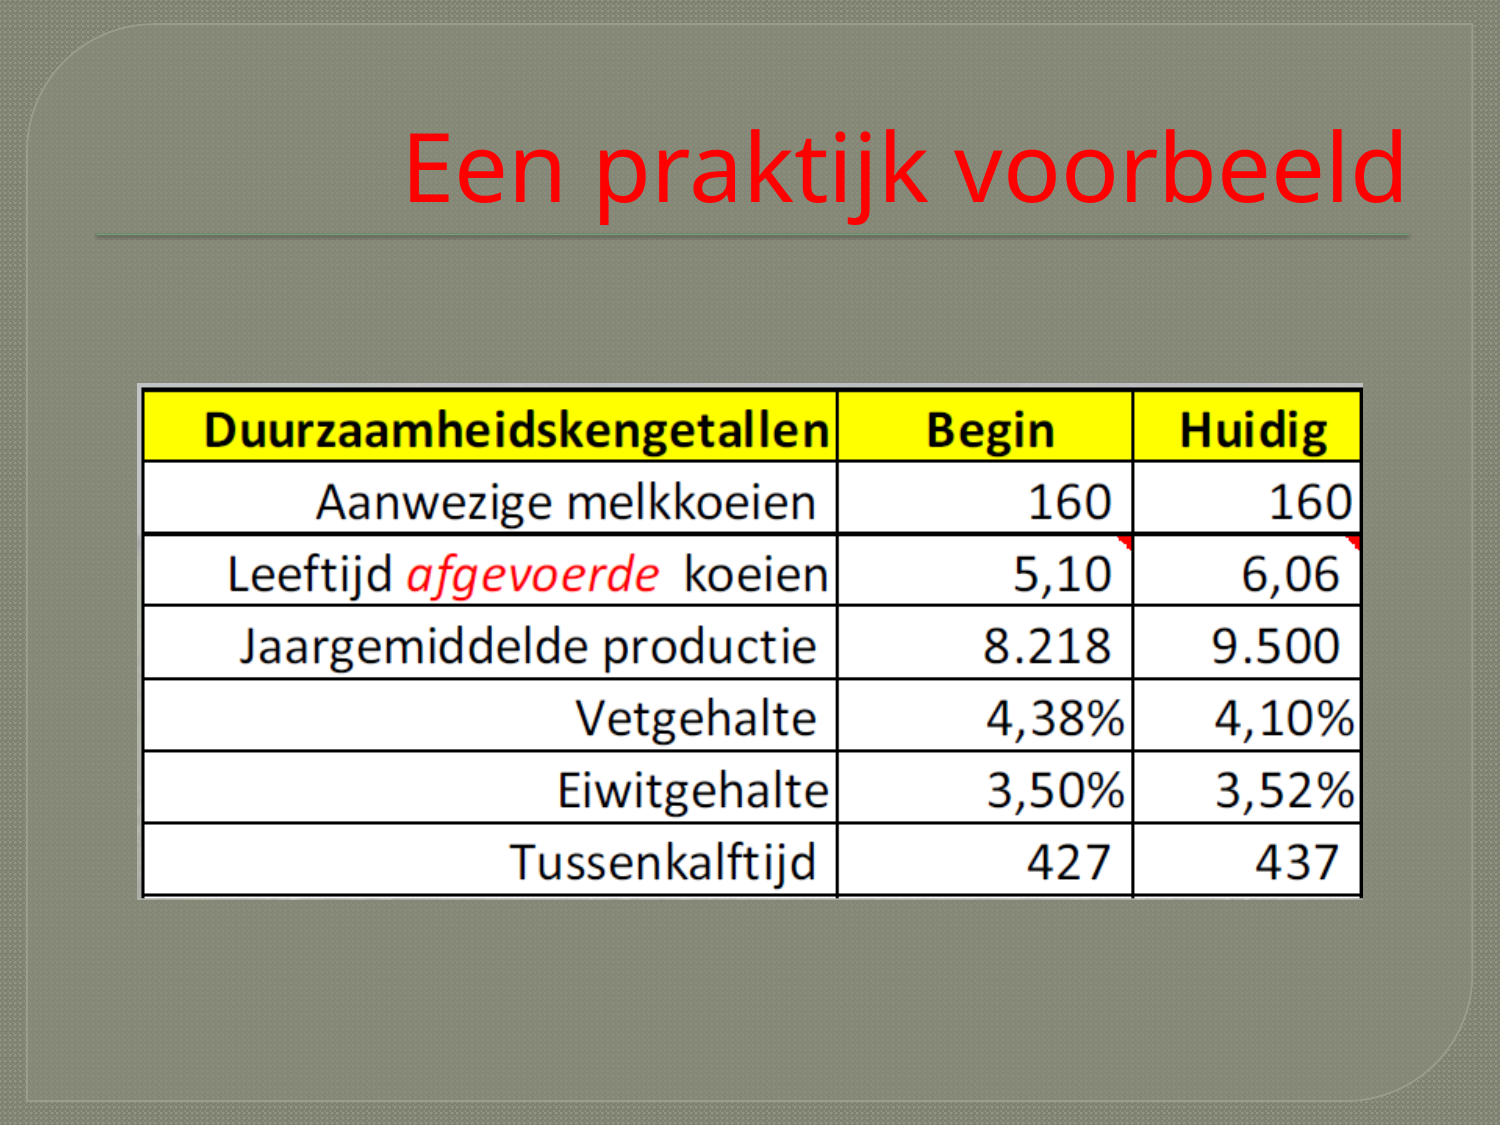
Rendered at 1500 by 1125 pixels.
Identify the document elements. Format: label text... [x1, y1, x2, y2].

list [137, 383, 1363, 900]
title Een praktijk voorbeeld [75, 41, 1425, 230]
